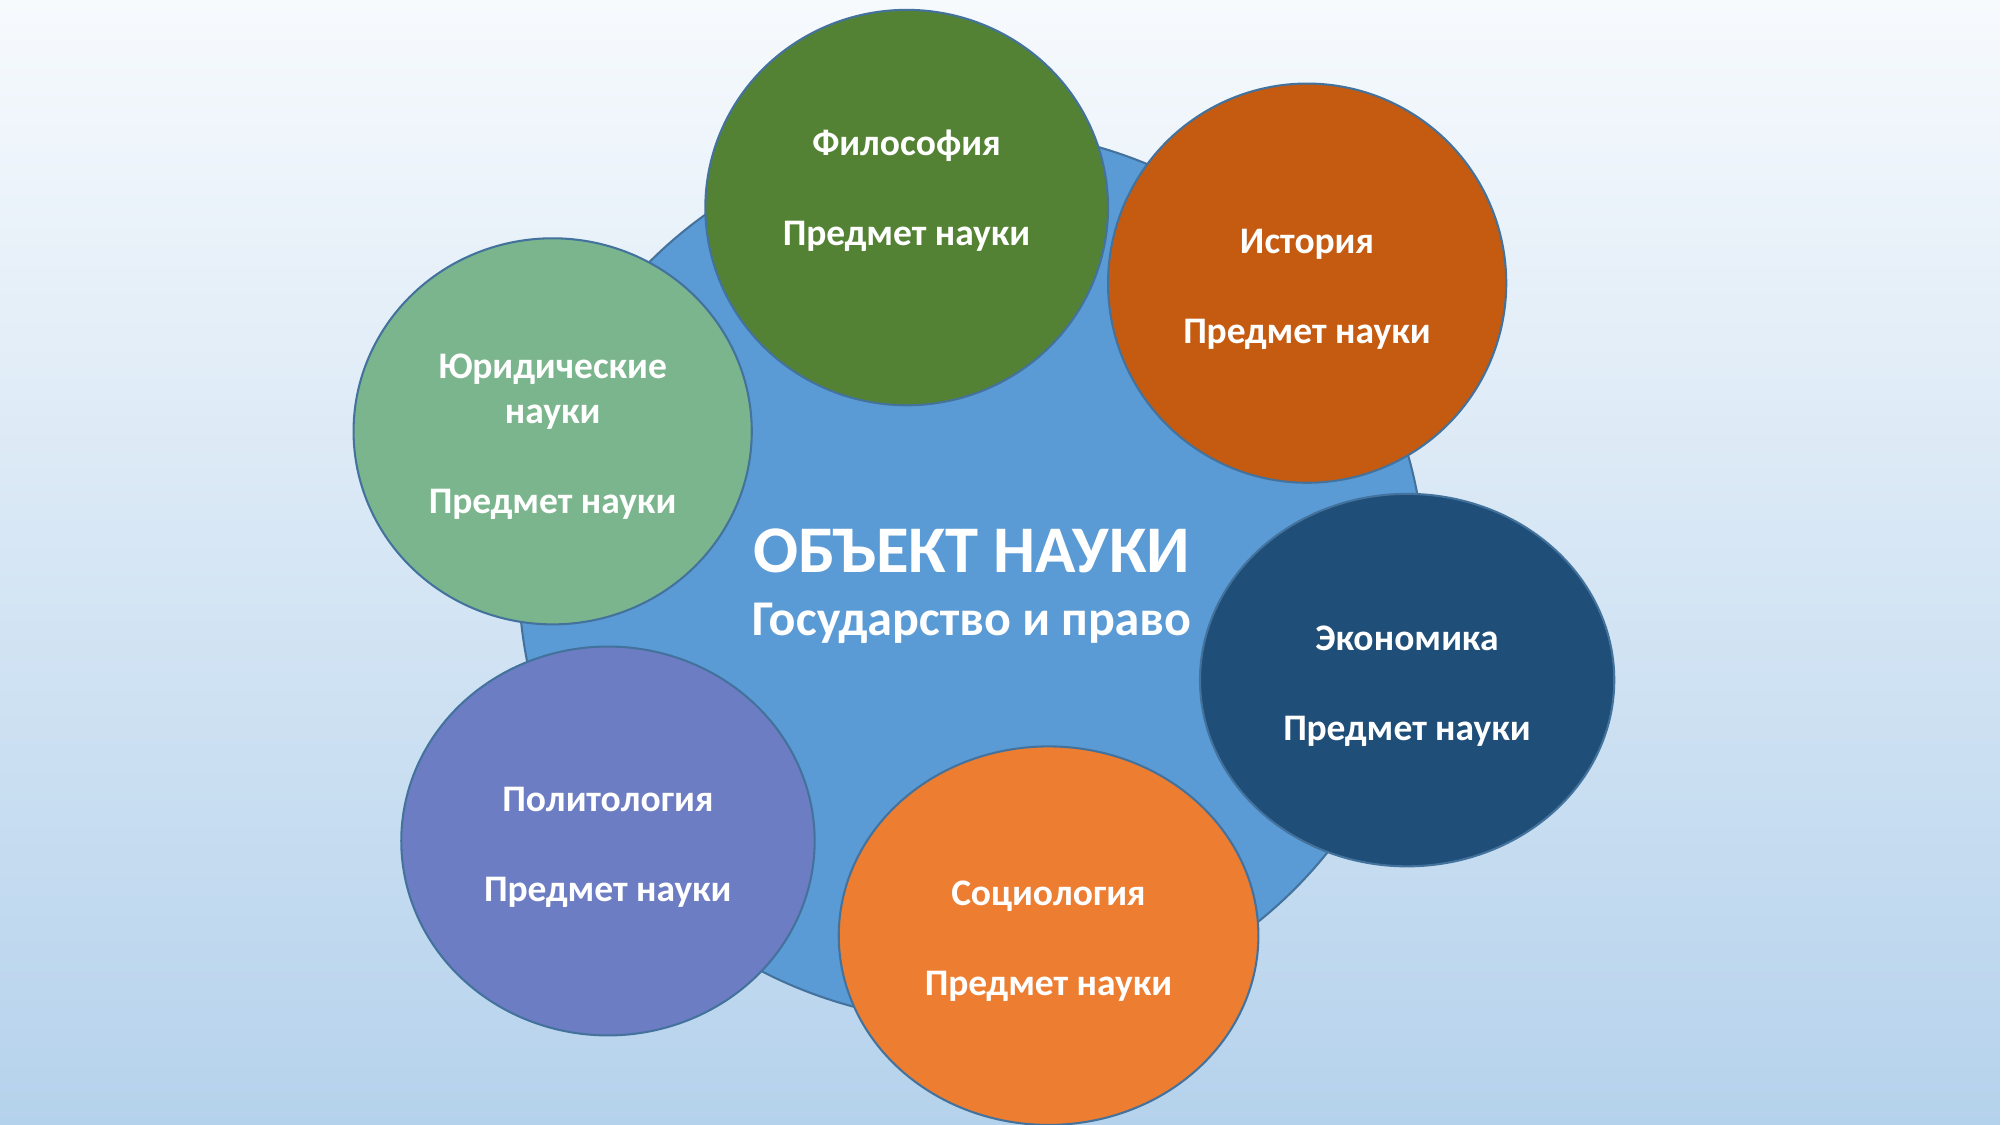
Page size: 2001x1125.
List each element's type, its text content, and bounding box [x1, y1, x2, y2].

text_box Экономика Предмет науки [1198, 492, 1616, 868]
text_box ОБЪЕКТ НАУКИ Государство и право [520, 146, 1419, 1008]
text_box Социология Предмет науки [837, 745, 1260, 1125]
text_box Юридические науки Предмет науки [352, 237, 753, 626]
text_box История Предмет науки [1107, 82, 1508, 484]
text_box Политология Предмет науки [400, 645, 816, 1037]
text_box Философия Предмет науки [704, 8, 1110, 407]
